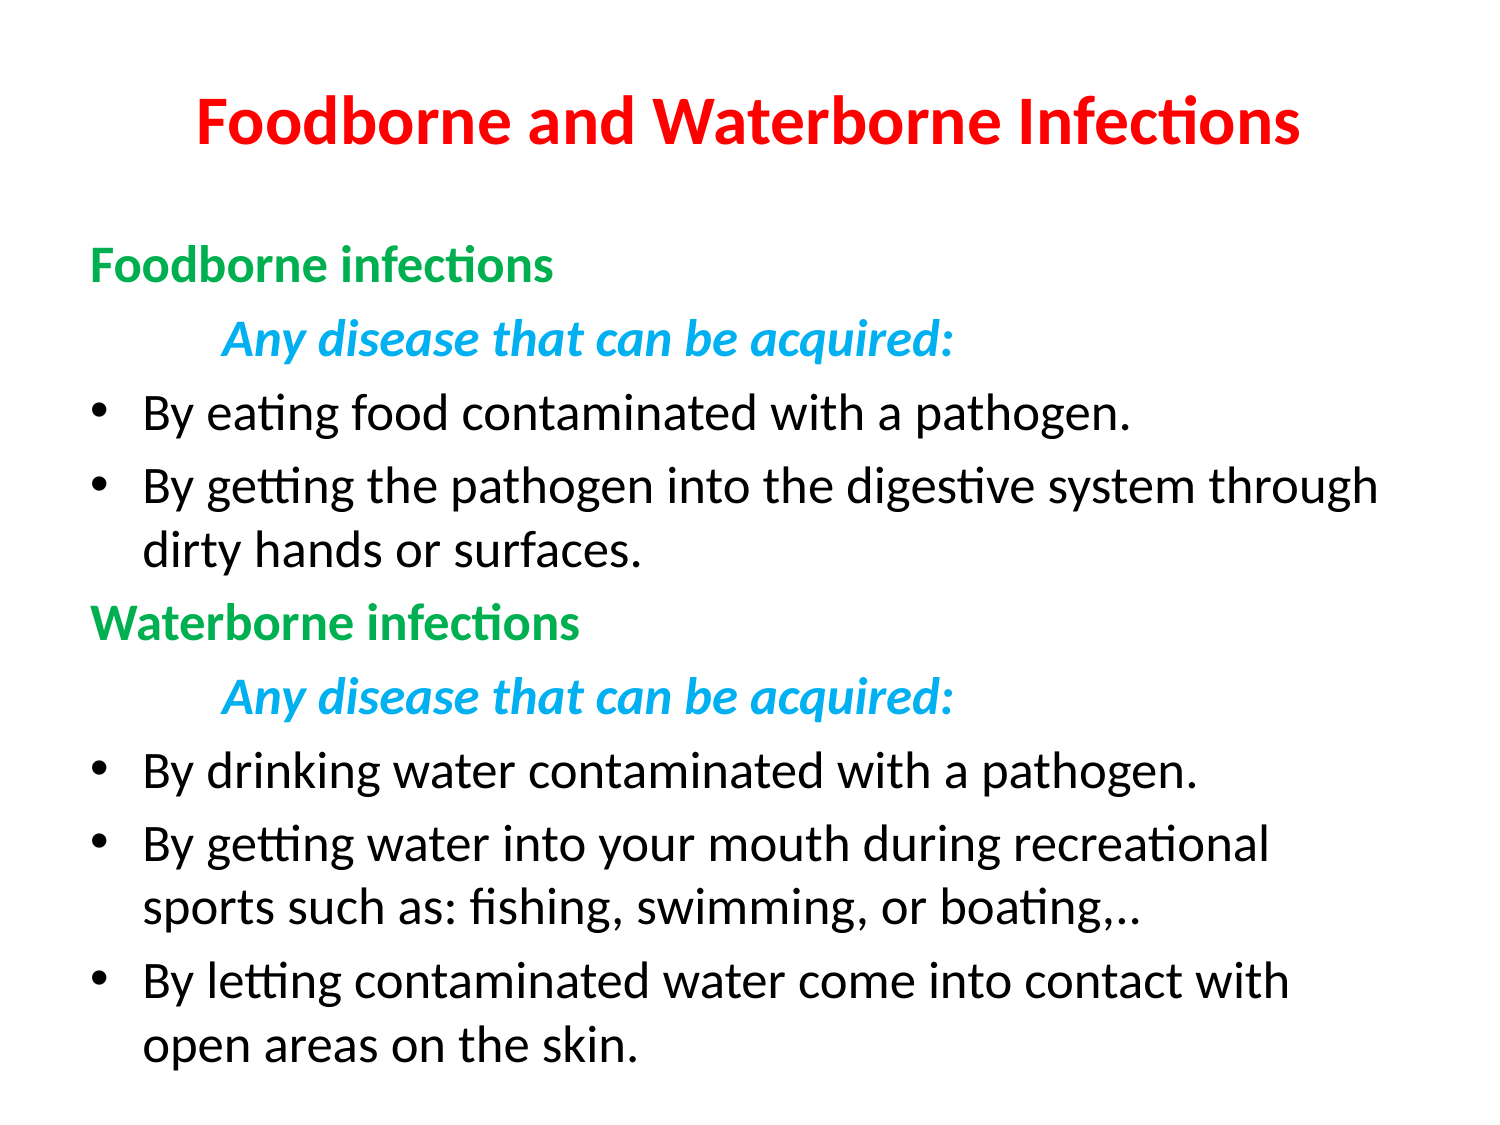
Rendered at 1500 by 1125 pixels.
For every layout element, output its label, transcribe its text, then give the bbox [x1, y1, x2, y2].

title Foodborne and Waterborne Infections [75, 45, 1425, 188]
list Foodborne infections Any disease that can be acquired: By eating food contaminated with a pathogen. By getting the pathogen into the digestive system through dirty hands or surfaces. Waterborne infections Any disease that can be acquired: By drinking water contaminated with a pathogen. By getting water into your mouth during recreational sports such as: fishing, swimming, or boating,.. By letting contaminated water come into contact with open areas on the skin. [75, 222, 1425, 1090]
